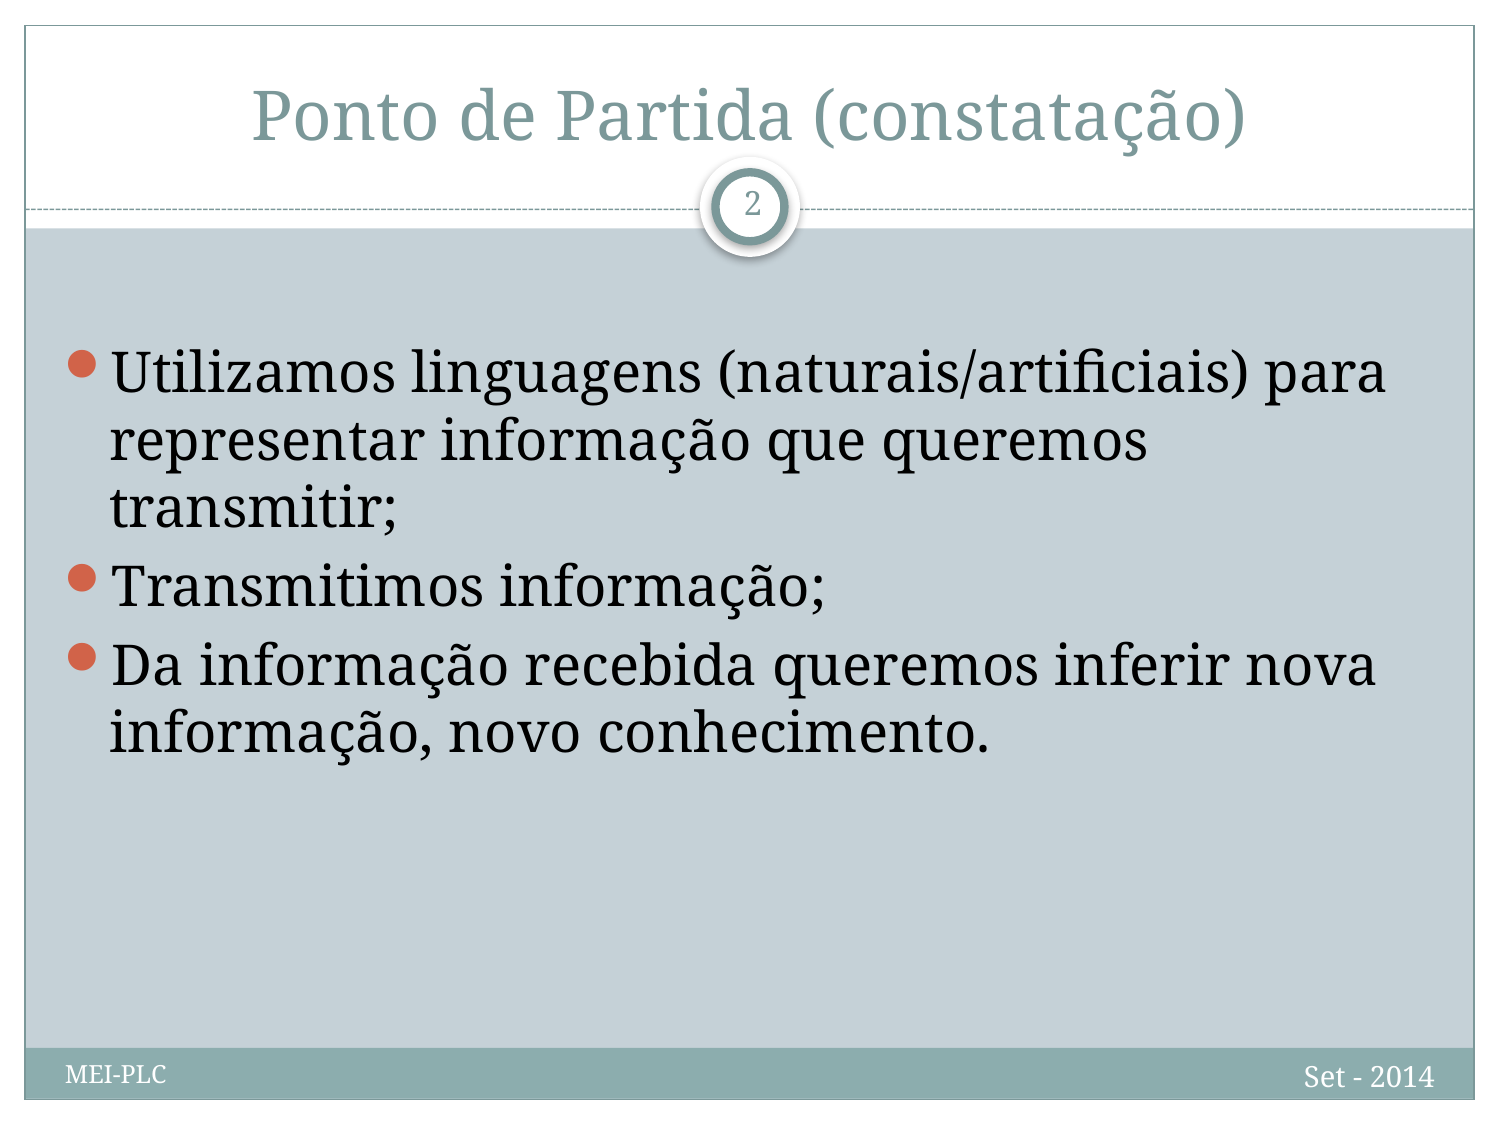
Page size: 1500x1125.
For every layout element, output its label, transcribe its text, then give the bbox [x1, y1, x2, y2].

list Utilizamos linguagens (naturais/artificiais) para representar informação que queremos transmitir; Transmitimos informação; Da informação recebida queremos inferir nova informação, novo conhecimento. [49, 250, 1445, 1001]
footer MEI-PLC [50, 1051, 638, 1112]
slide_number 3 [715, 168, 791, 241]
title Ponto de Partida (constatação) [49, 37, 1450, 162]
slide_number Set - 2014 [950, 1050, 1450, 1111]
